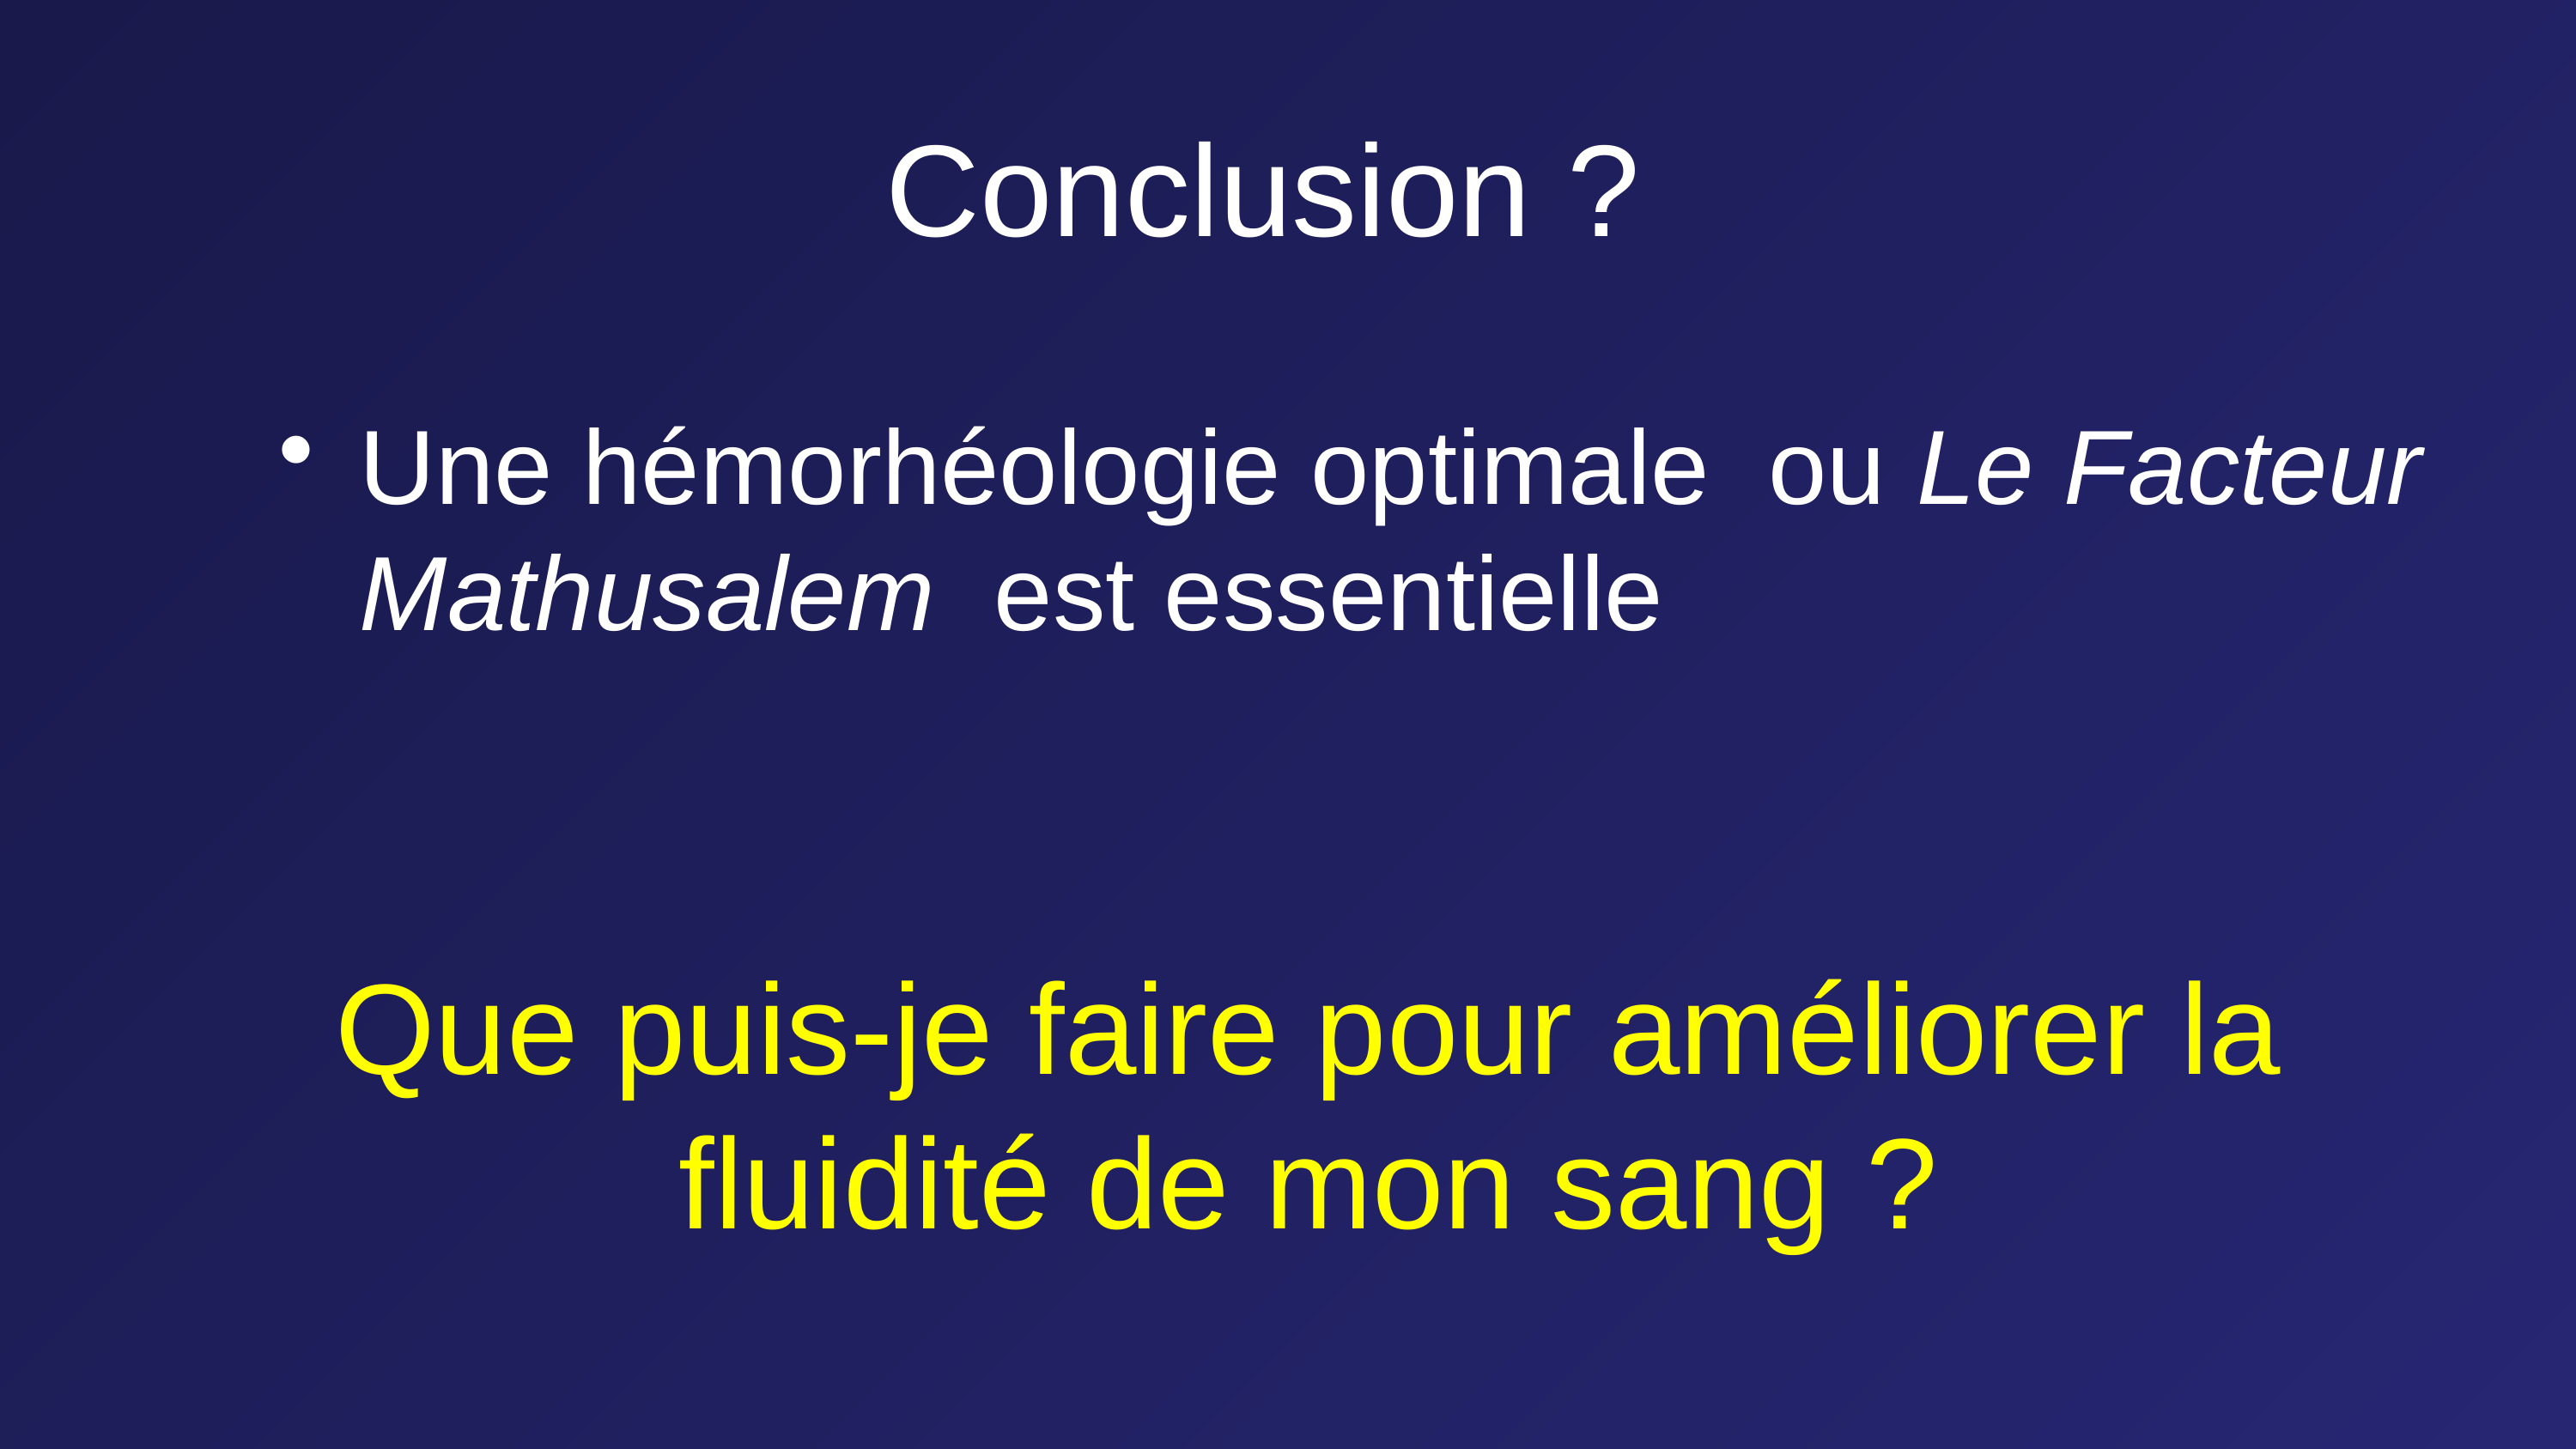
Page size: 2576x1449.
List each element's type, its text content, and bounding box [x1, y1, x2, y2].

list Une hémorhéologie optimale ou Le Facteur Mathusalem est essentielle [258, 387, 2469, 1261]
title Conclusion ? [278, 115, 2247, 254]
text_box Que puis-je faire pour améliorer la fluidité de mon sang ? [204, 938, 2415, 1261]
